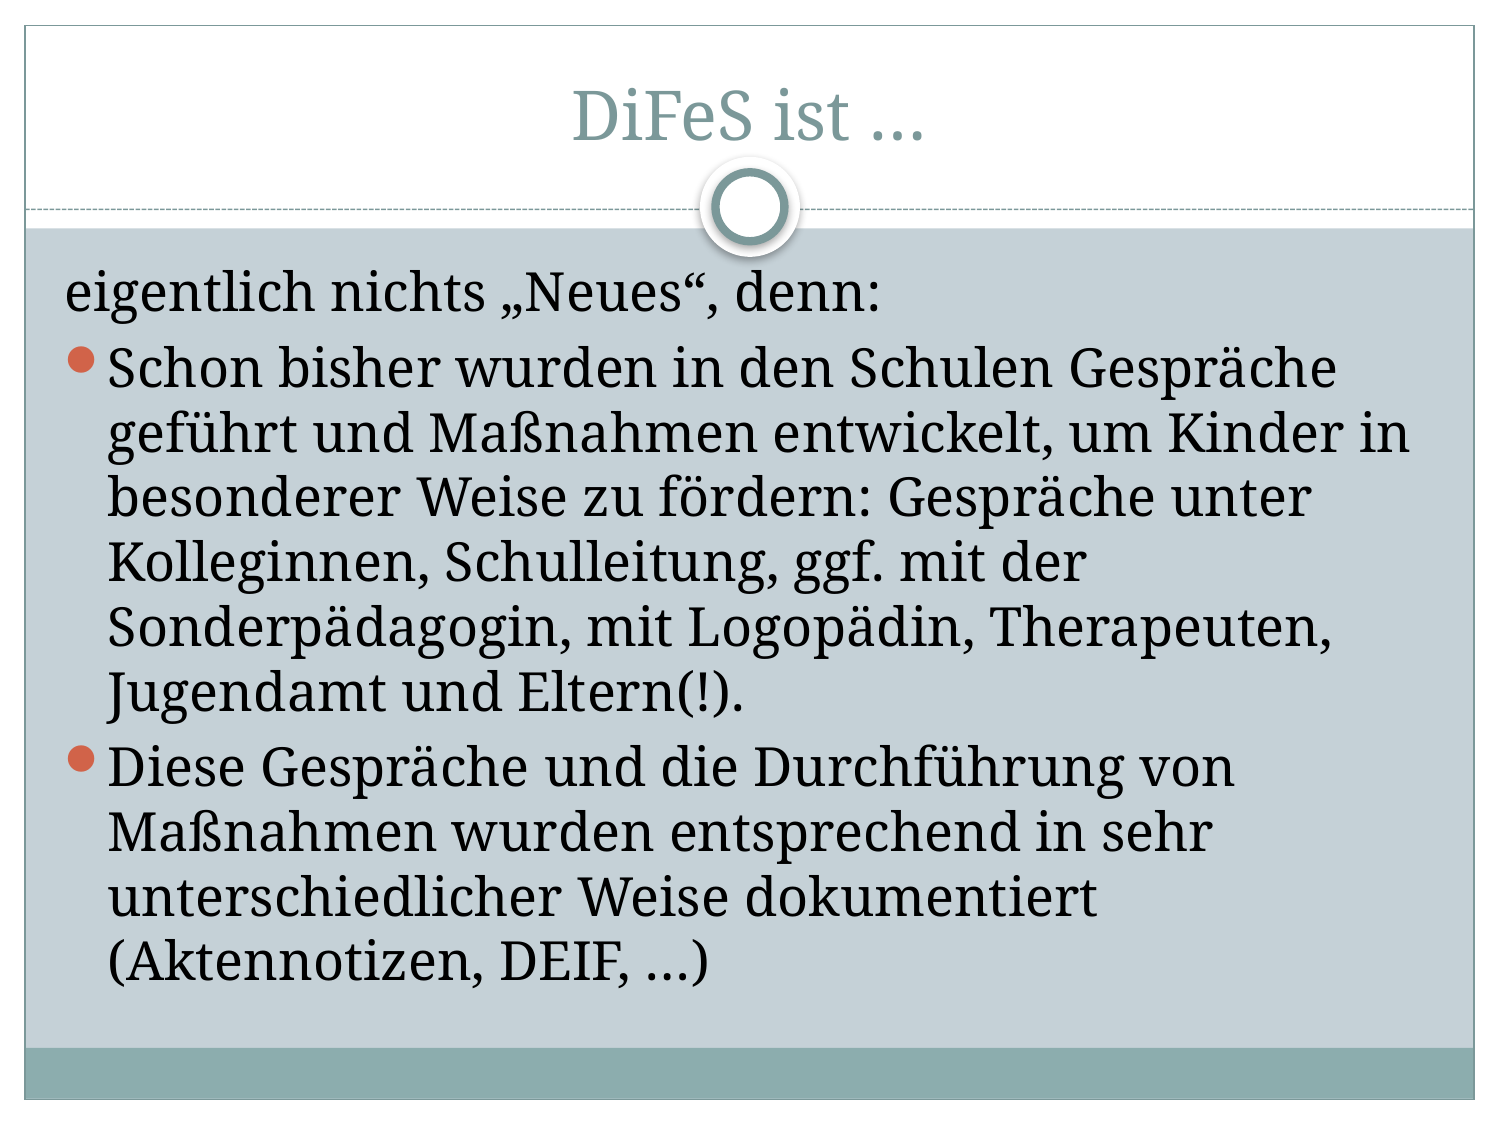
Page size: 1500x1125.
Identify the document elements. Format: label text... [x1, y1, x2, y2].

list eigentlich nichts „Neues“, denn: Schon bisher wurden in den Schulen Gespräche geführt und Maßnahmen entwickelt, um Kinder in besonderer Weise zu fördern: Gespräche unter Kolleginnen, Schulleitung, ggf. mit der Sonderpädagogin, mit Logopädin, Therapeuten, Jugendamt und Eltern(!). Diese Gespräche und die Durchführung von Maßnahmen wurden entsprechend in sehr unterschiedlicher Weise dokumentiert (Aktennotizen, DEIF, …) [49, 250, 1445, 1001]
title DiFeS ist … [49, 37, 1450, 162]
